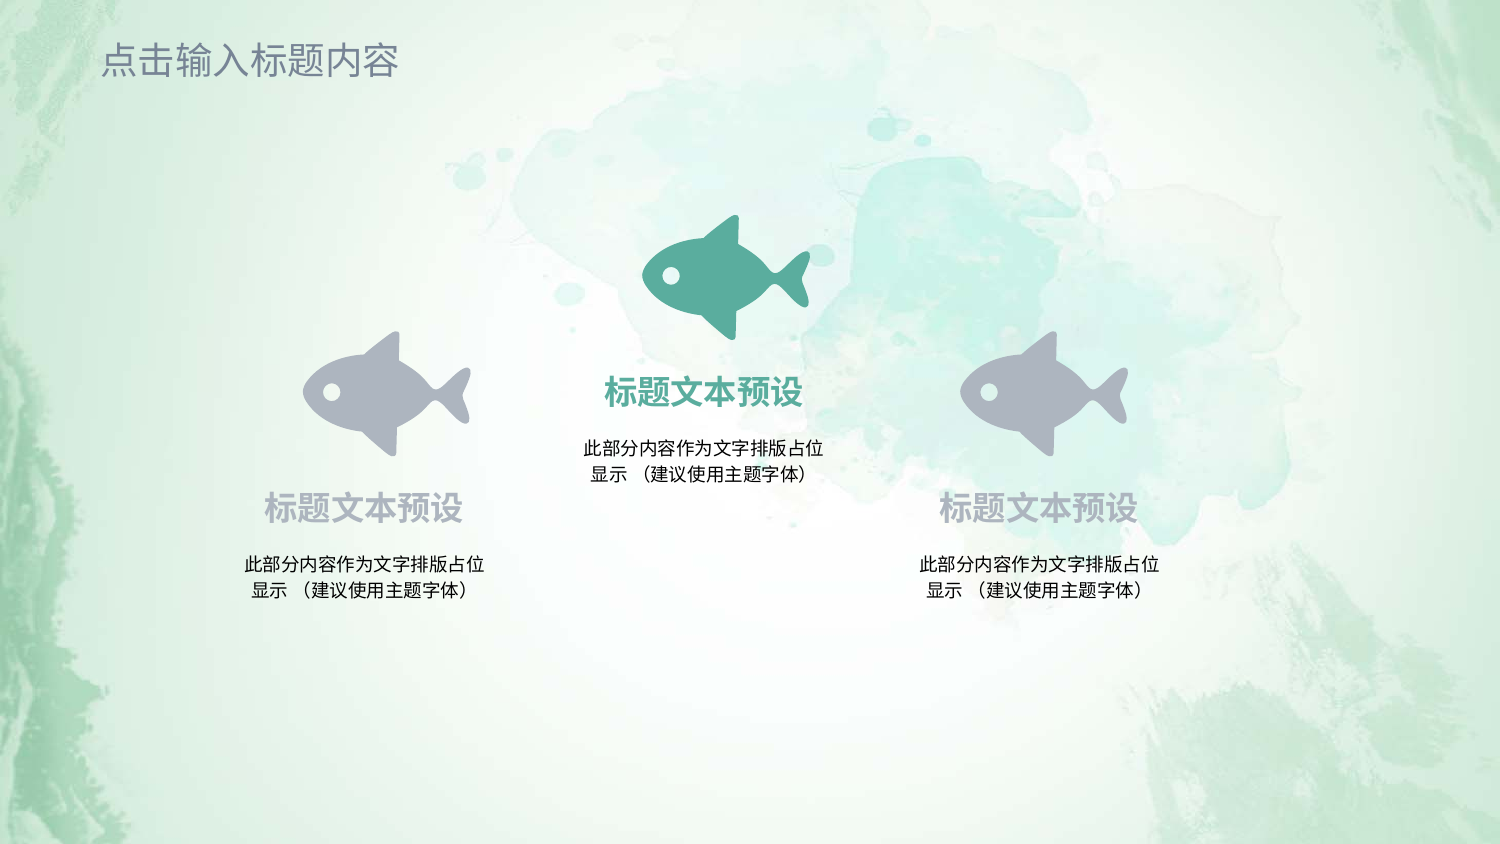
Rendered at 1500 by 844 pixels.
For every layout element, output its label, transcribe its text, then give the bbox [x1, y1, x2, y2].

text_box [579, 201, 829, 486]
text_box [240, 319, 490, 603]
picture [0, 0, 1500, 844]
text_box 点击输入标题内容 [100, 28, 450, 91]
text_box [915, 319, 1165, 603]
